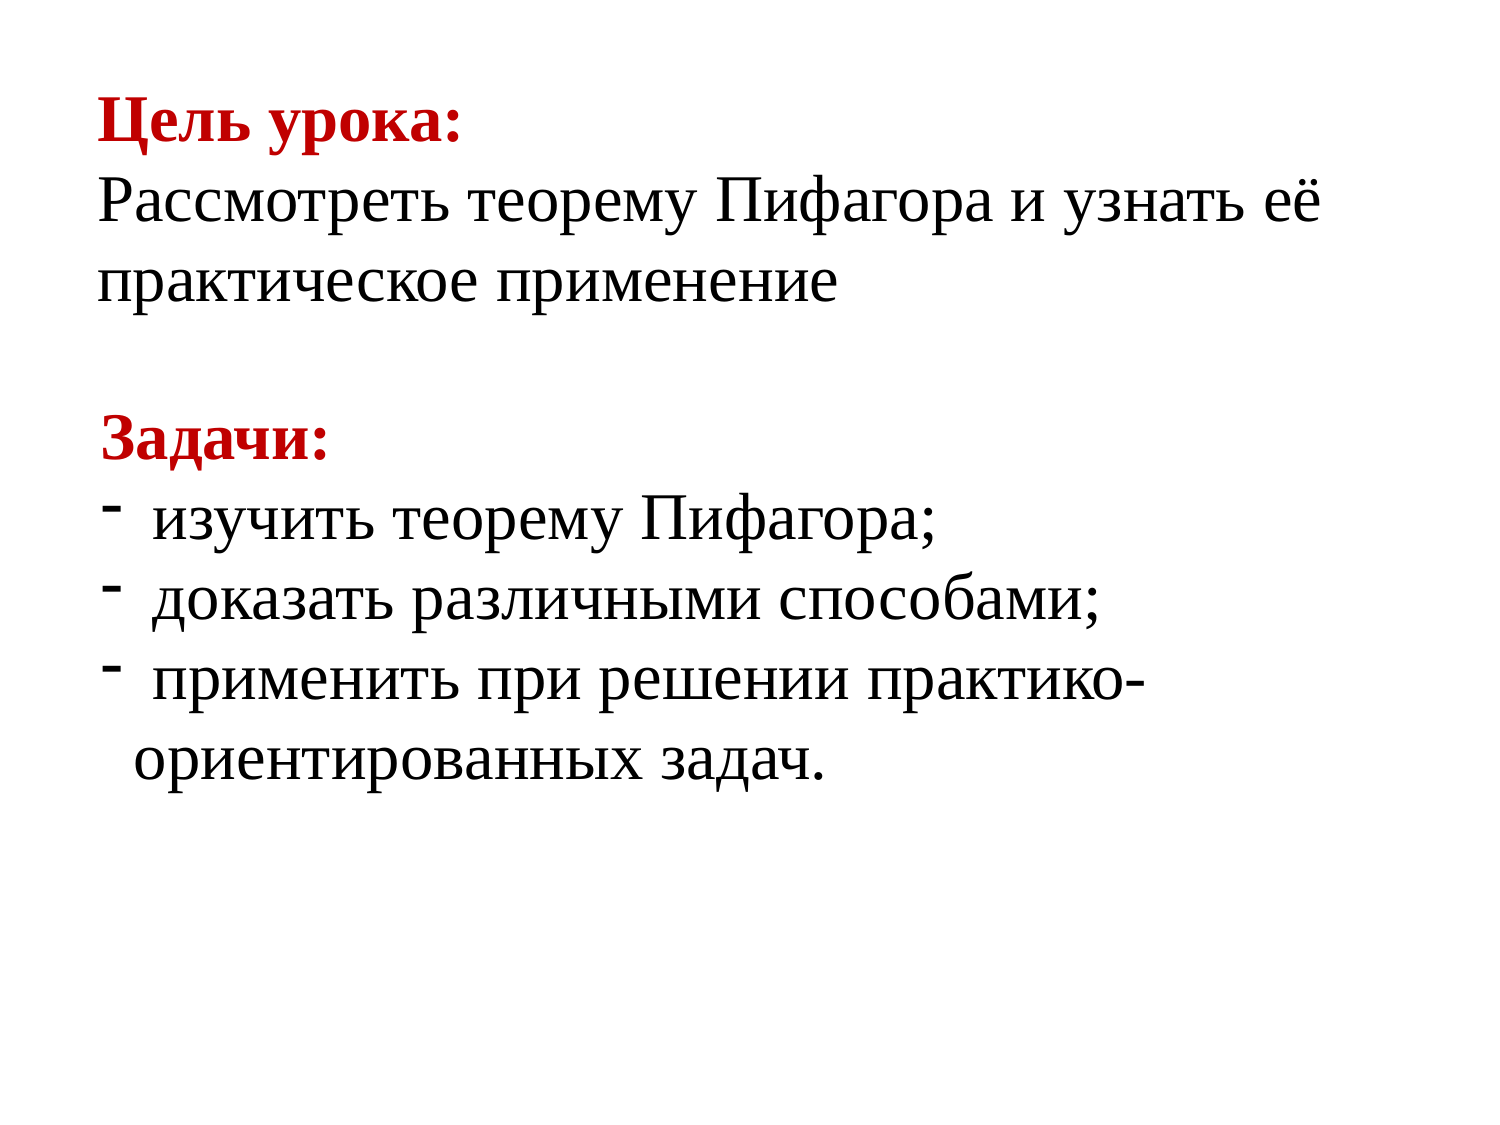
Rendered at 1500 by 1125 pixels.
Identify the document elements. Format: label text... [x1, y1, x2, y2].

text_box Задачи: изучить теорему Пифагора; доказать различными способами; применить при решении практико- ориентированных задач. [85, 385, 1214, 880]
text_box Цель урока: Рассмотреть теорему Пифагора и узнать её практическое применение [82, 67, 1500, 323]
